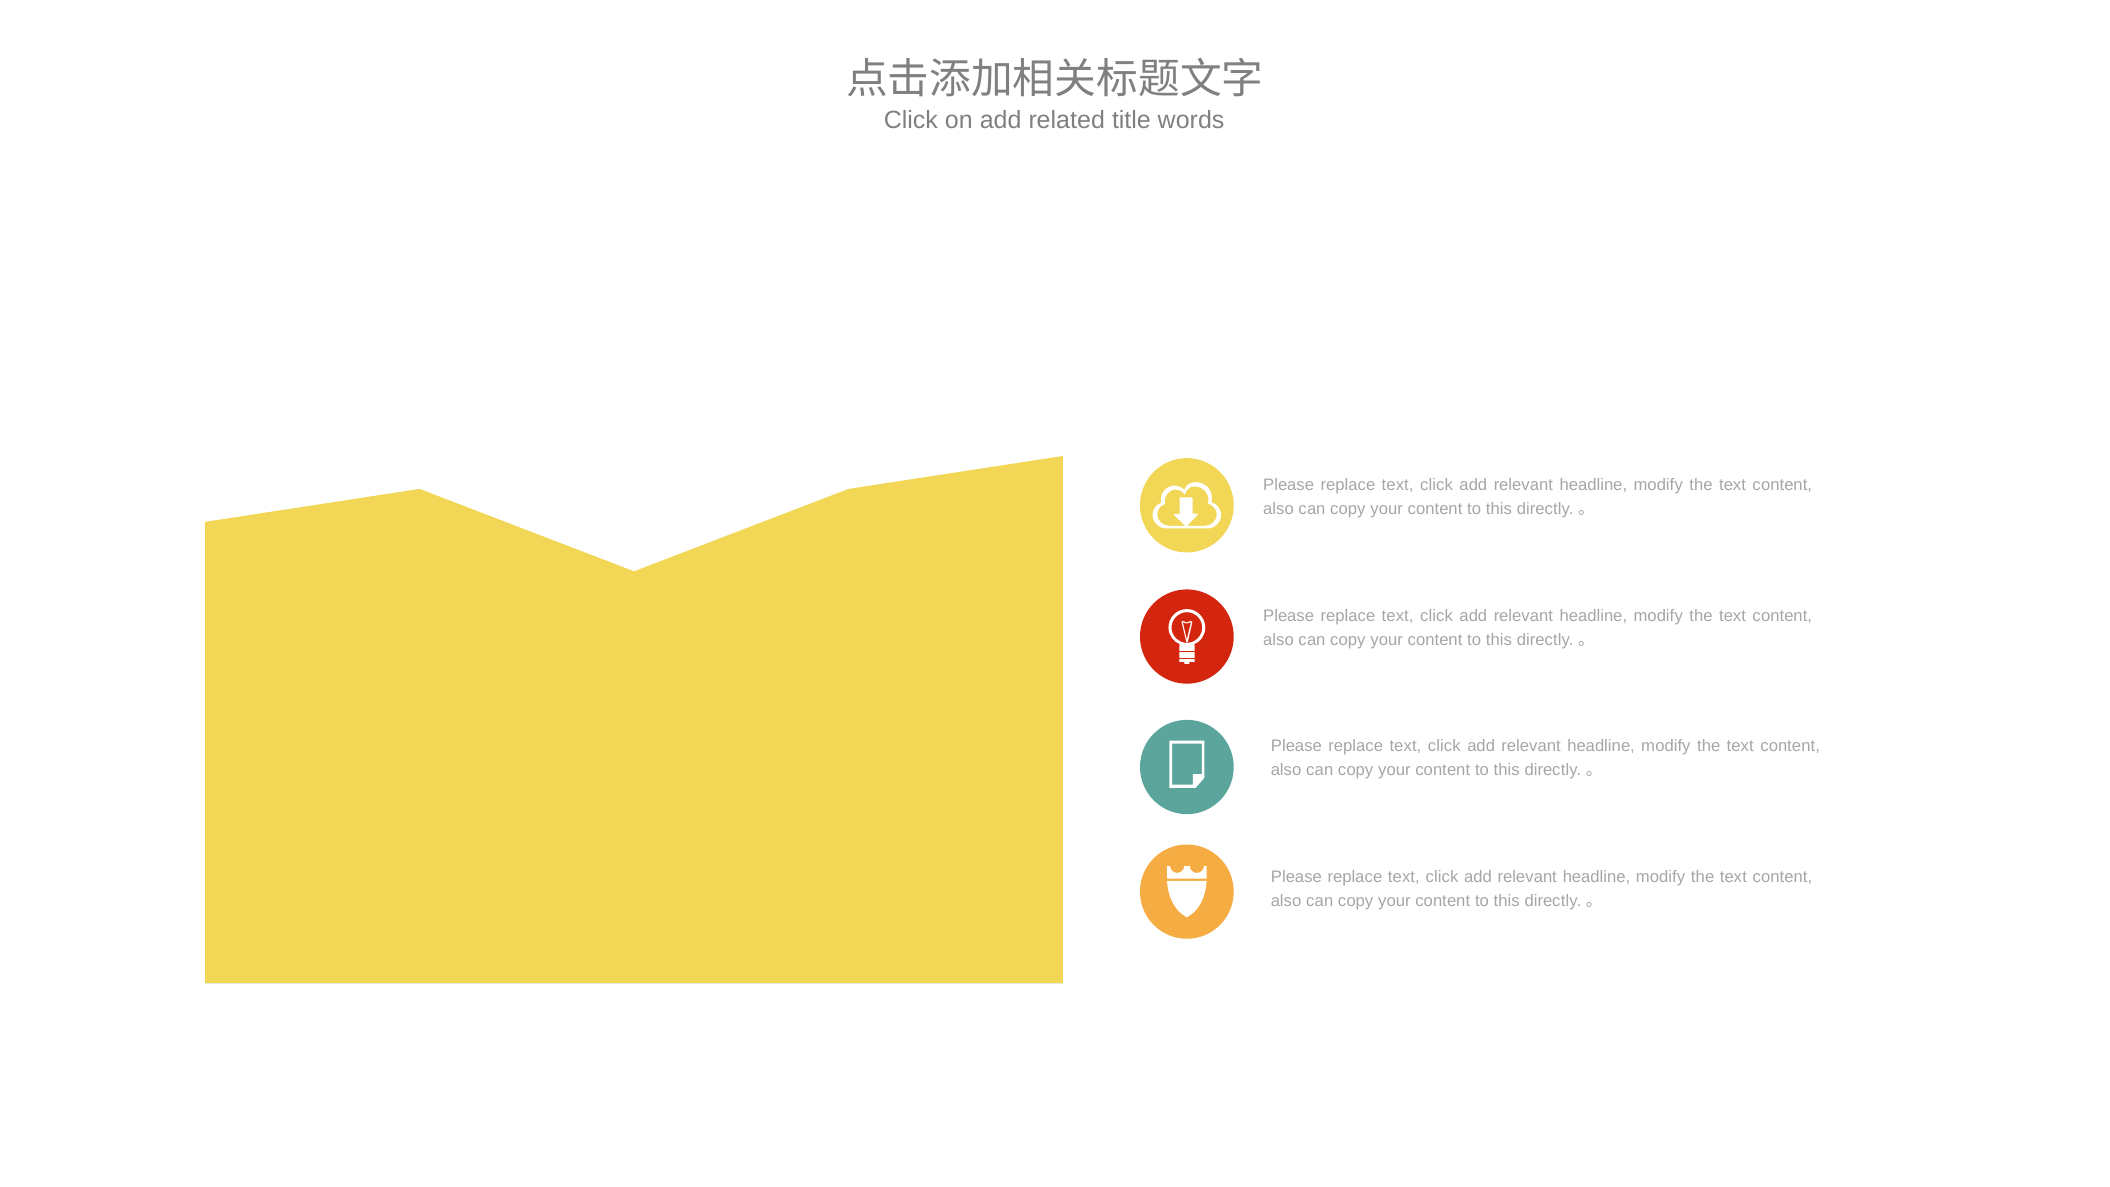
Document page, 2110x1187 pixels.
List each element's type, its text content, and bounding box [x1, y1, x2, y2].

text_box Please replace text, click add relevant headline, modify the text content, also can copy your content to this directly.。 [1262, 727, 1829, 783]
text_box Please replace text, click add relevant headline, modify the text content, also can copy your content to this directly.。 [1255, 596, 1822, 653]
text_box Click on add related title words [864, 95, 1246, 158]
text_box [1169, 740, 1205, 788]
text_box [1167, 865, 1207, 918]
text_box [1138, 588, 1235, 685]
text_box [1138, 718, 1235, 816]
chart [187, 394, 1081, 996]
text_box [1138, 843, 1235, 940]
text_box 点击添加相关标题文字 [803, 44, 1307, 107]
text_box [1168, 609, 1206, 664]
text_box Please replace text, click add relevant headline, modify the text content, also can copy your content to this directly.。 [1255, 466, 1822, 522]
text_box [1138, 457, 1235, 554]
text_box Please replace text, click add relevant headline, modify the text content, also can copy your content to this directly.。 [1262, 857, 1822, 914]
text_box [1152, 482, 1222, 529]
